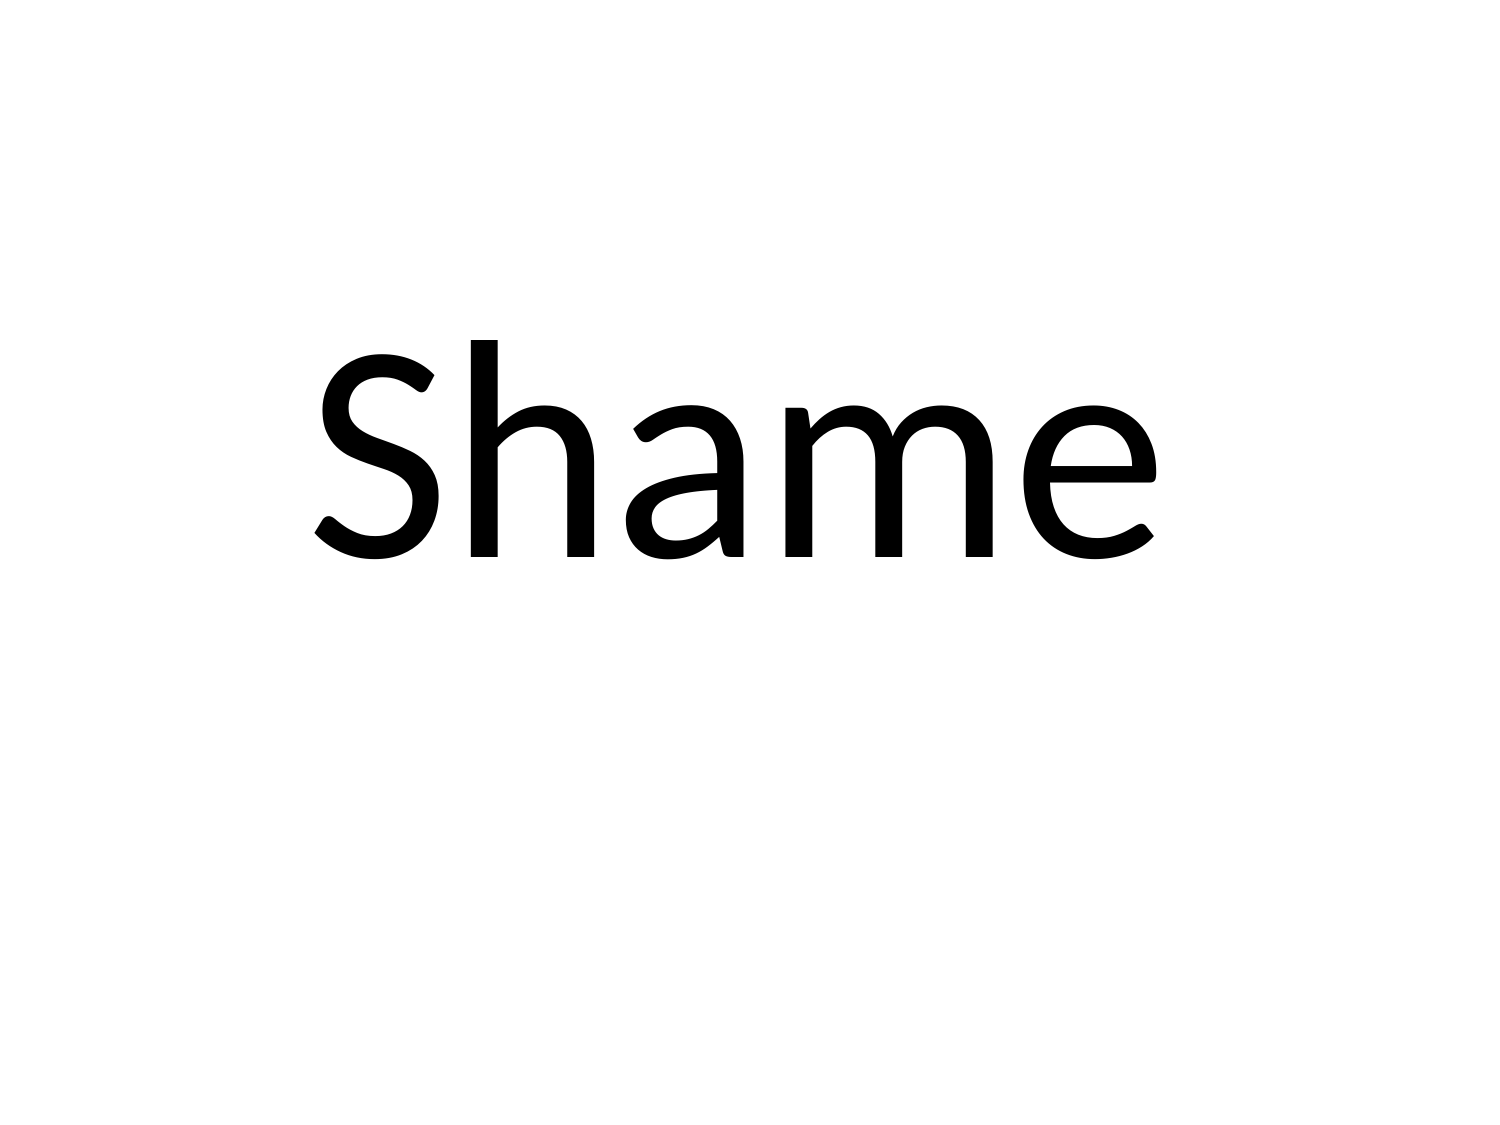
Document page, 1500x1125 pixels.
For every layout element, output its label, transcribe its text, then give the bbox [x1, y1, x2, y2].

text_box Shame [62, 237, 1413, 628]
